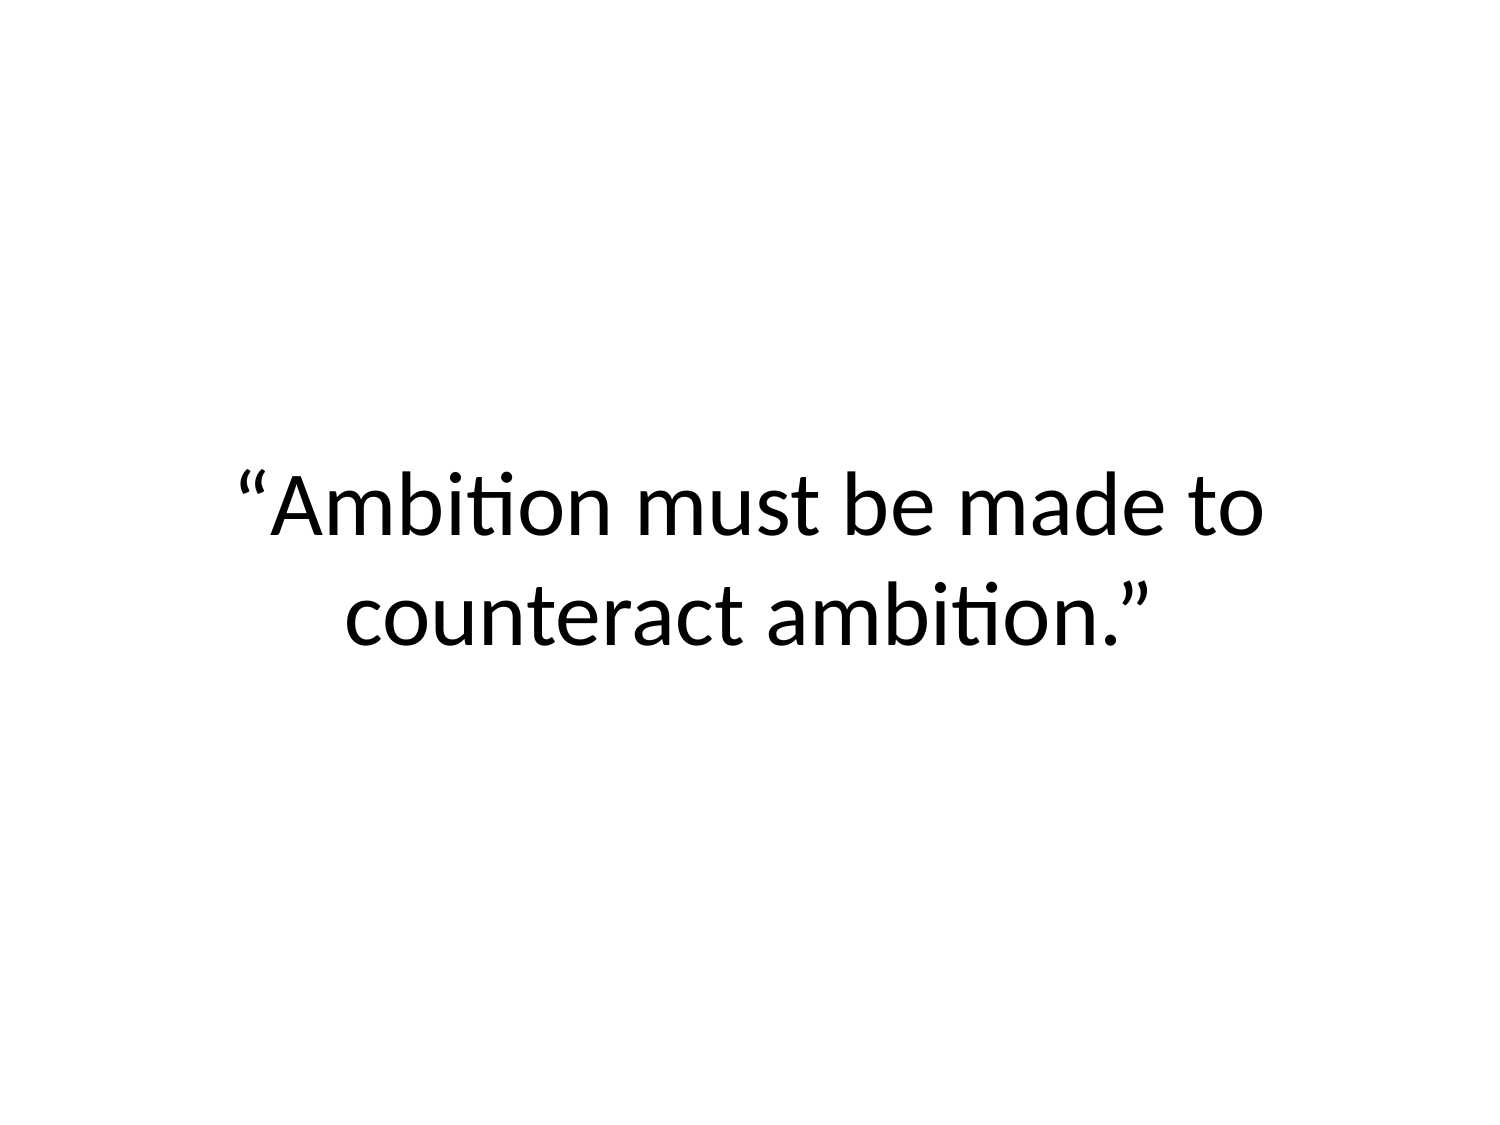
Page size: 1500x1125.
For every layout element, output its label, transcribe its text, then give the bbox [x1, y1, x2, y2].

title “Ambition must be made to counteract ambition.” [74, 44, 1426, 1063]
